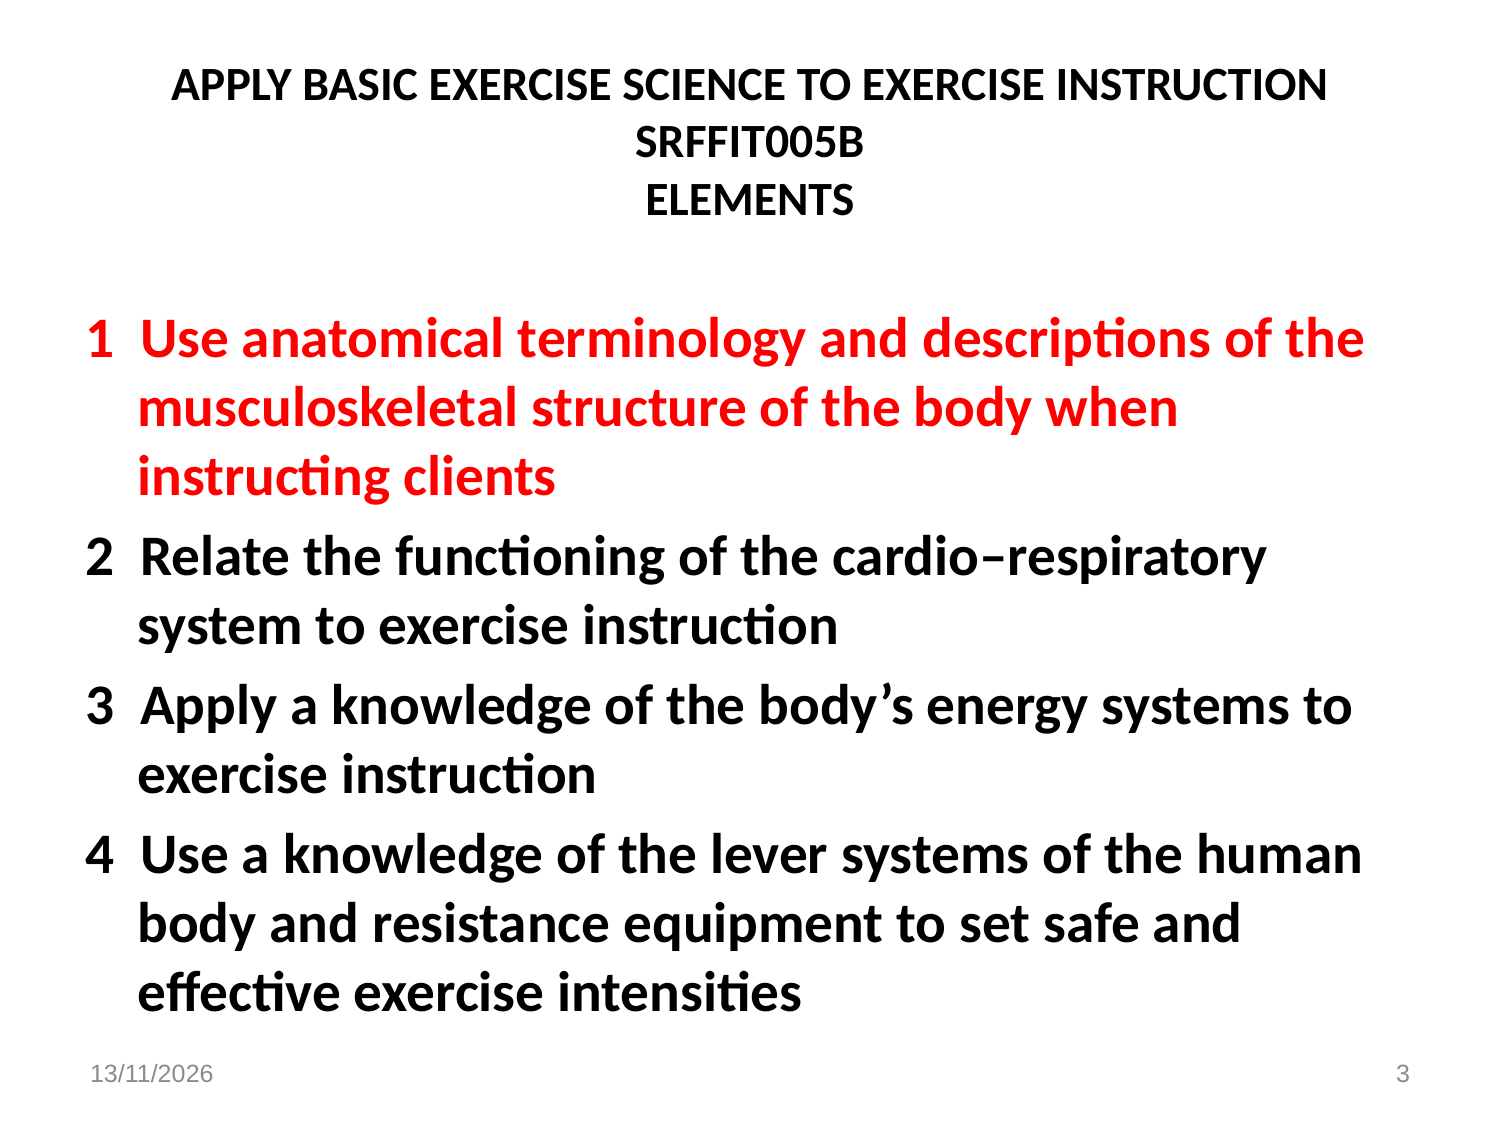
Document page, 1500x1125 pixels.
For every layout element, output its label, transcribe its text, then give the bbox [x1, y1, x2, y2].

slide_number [75, 1042, 425, 1103]
title APPLY BASIC EXERCISE SCIENCE TO EXERCISE INSTRUCTION SRFFIT005B ELEMENTS [75, 45, 1425, 233]
slide_number 3 [1074, 1042, 1425, 1103]
list 1 Use anatomical terminology and descriptions of the musculoskeletal structure of the body when instructing clients 2 Relate the functioning of the cardio–respiratory system to exercise instruction 3 Apply a knowledge of the body’s energy systems to exercise instruction 4 Use a knowledge of the lever systems of the human body and resistance equipment to set safe and effective exercise intensities [70, 292, 1421, 1036]
